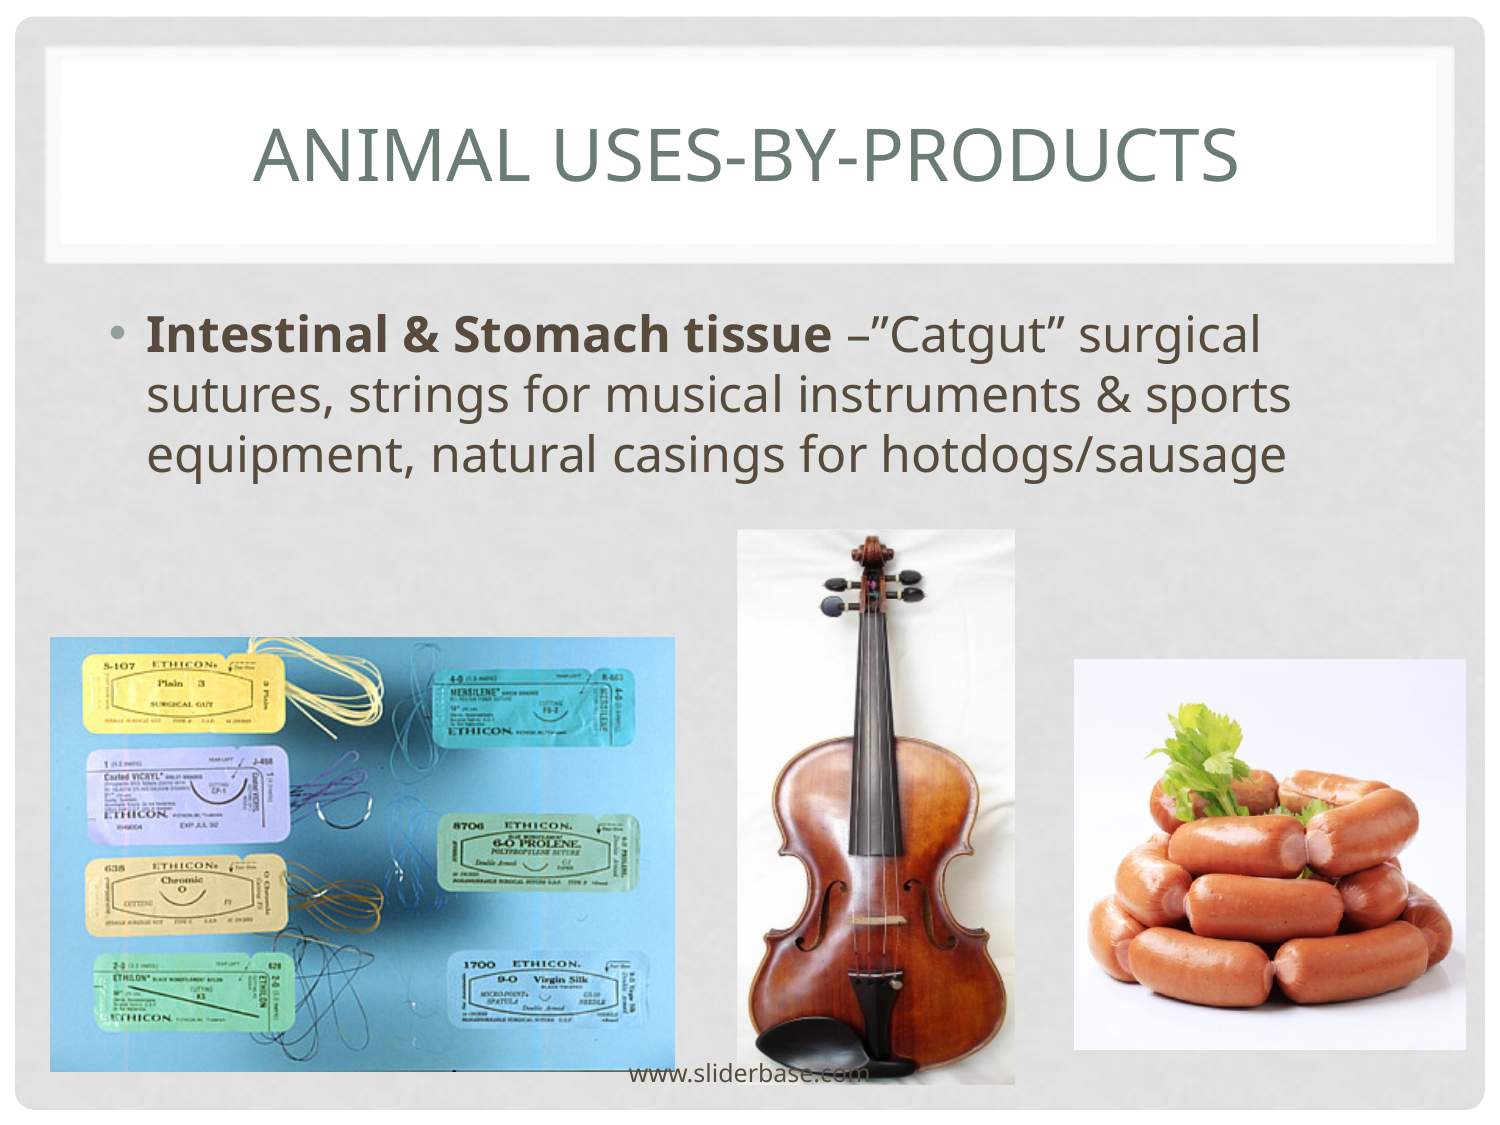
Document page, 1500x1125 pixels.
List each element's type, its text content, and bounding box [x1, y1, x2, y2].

title Animal Uses-by-products [69, 66, 1425, 238]
picture [49, 530, 1466, 1084]
list Intestinal & Stomach tissue –”Catgut” surgical sutures, strings for musical instruments & sports equipment, natural casings for hotdogs/sausage [75, 224, 1425, 667]
footer www.sliderbase.com [512, 1042, 988, 1103]
